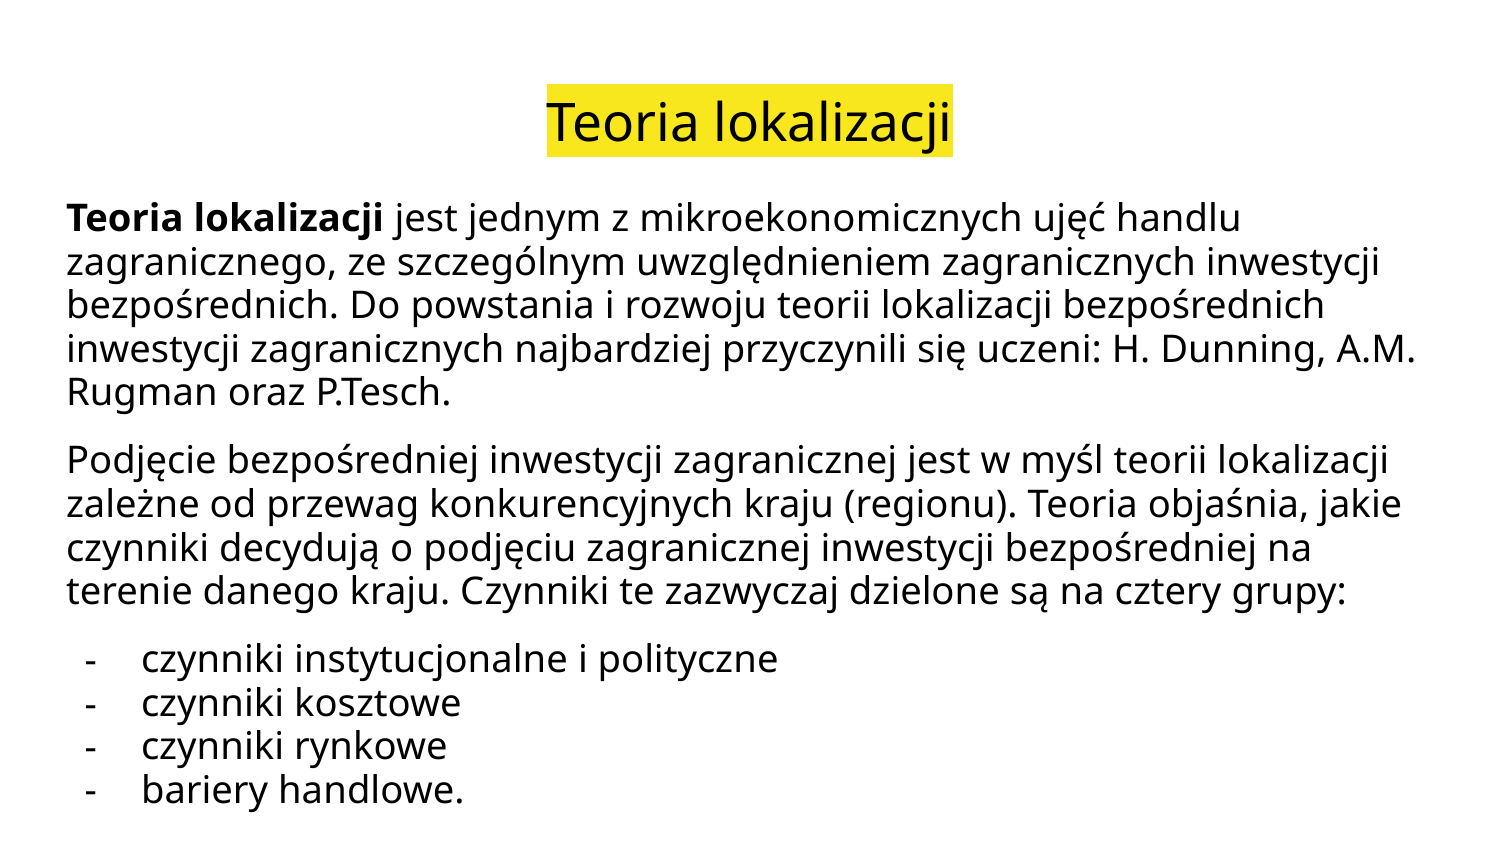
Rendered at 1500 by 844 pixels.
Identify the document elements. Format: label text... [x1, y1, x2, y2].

title Teoria lokalizacji [51, 72, 1449, 167]
list Teoria lokalizacji jest jednym z mikroekonomicznych ujęć handlu zagranicznego, ze szczególnym uwzględnieniem zagranicznych inwestycji bezpośrednich. Do powstania i rozwoju teorii lokalizacji bezpośrednich inwestycji zagranicznych najbardziej przyczynili się uczeni: H. Dunning, A.M. Rugman oraz P.Tesch. Podjęcie bezpośredniej inwestycji zagranicznej jest w myśl teorii lokalizacji zależne od przewag konkurencyjnych kraju (regionu). Teoria objaśnia, jakie czynniki decydują o podjęciu zagranicznej inwestycji bezpośredniej na terenie danego kraju. Czynniki te zazwyczaj dzielone są na cztery grupy: czynniki instytucjonalne i polityczne czynniki kosztowe czynniki rynkowe bariery handlowe. [51, 182, 1449, 750]
